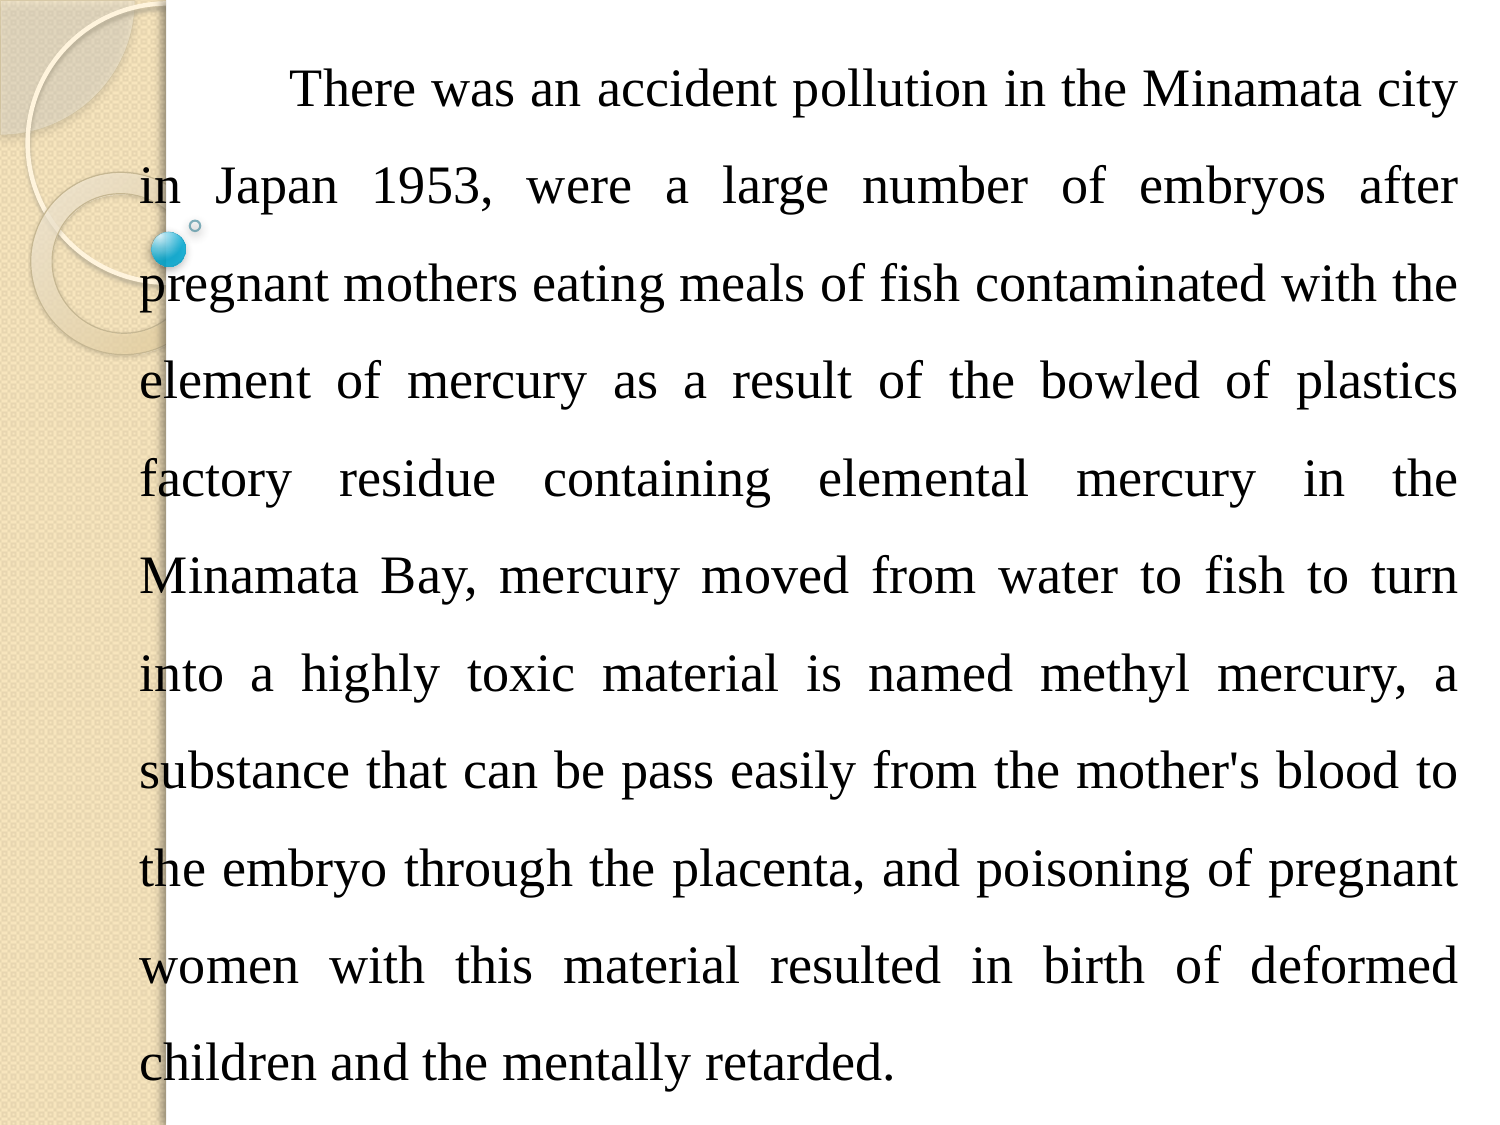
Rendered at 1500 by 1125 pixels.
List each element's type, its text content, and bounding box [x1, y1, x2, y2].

text_box There was an accident pollution in the Minamata city in Japan 1953, were a large number of embryos after pregnant mothers eating meals of fish contaminated with the element of mercury as a result of the bowled of plastics factory residue containing elemental mercury in the Minamata Bay, mercury moved from water to fish to turn into a highly toxic material is named methyl mercury, a substance that can be pass easily from the mother's blood to the embryo through the placenta, and poisoning of pregnant women with this material resulted in birth of deformed children and the mentally retarded. [124, 12, 1475, 1100]
